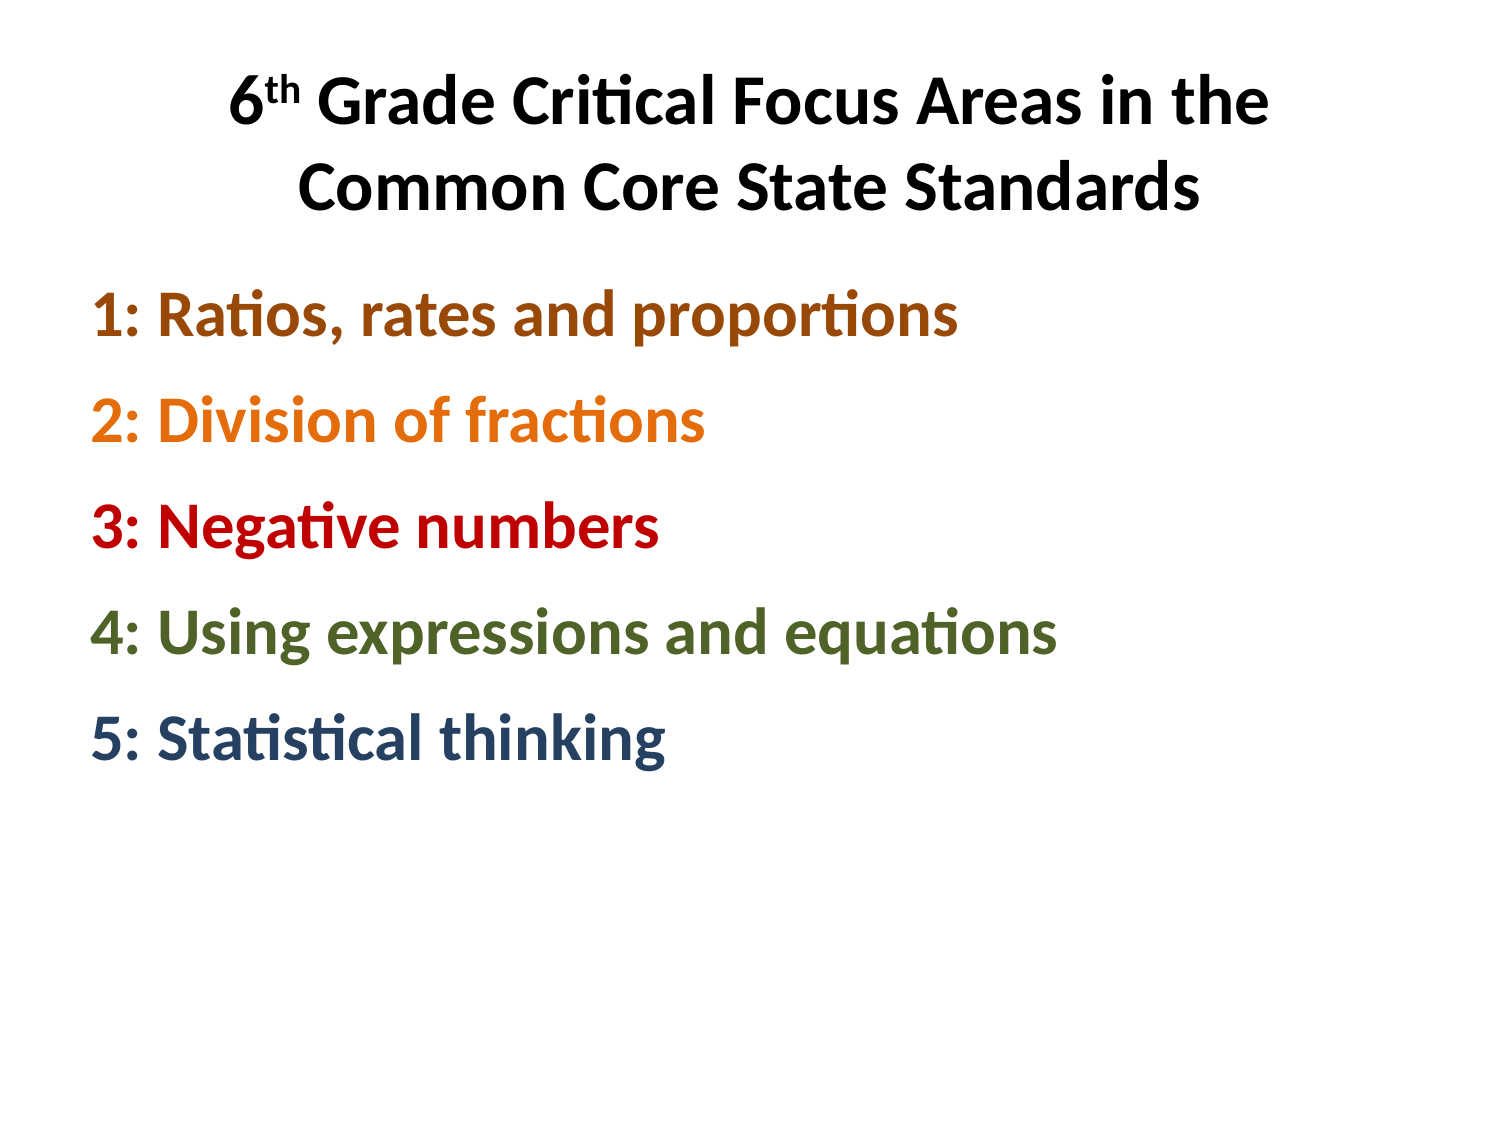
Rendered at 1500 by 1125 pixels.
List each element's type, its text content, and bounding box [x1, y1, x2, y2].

title 6th Grade Critical Focus Areas in the Common Core State Standards [75, 45, 1425, 233]
list 1: Ratios, rates and proportions 2: Division of fractions 3: Negative numbers 4: Using expressions and equations 5: Statistical thinking [75, 262, 1425, 1005]
